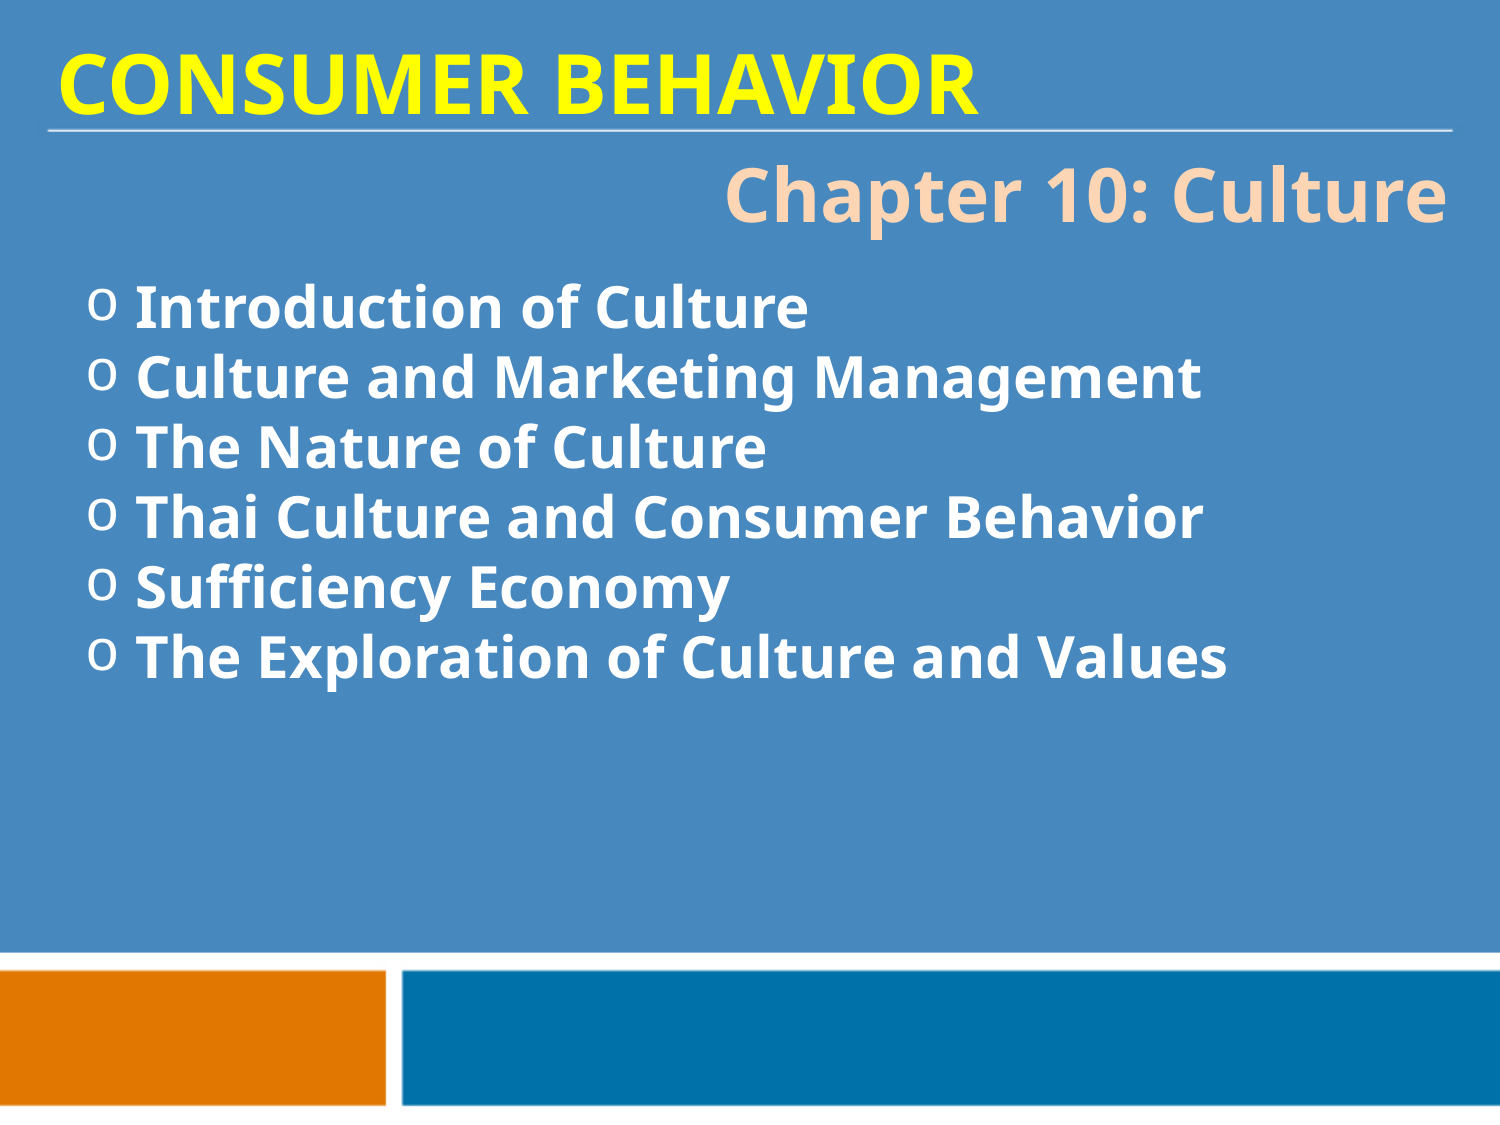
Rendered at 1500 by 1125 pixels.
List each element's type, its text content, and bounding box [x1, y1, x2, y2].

text_box Chapter 10: Culture [0, 140, 1464, 246]
text_box CONSUMER BEHAVIOR [41, 23, 1459, 124]
picture [0, 0, 1500, 1125]
text_box Introduction of Culture Culture and Marketing Management The Nature of Culture Thai Culture and Consumer Behavior Sufficiency Economy The Exploration of Culture and Values [70, 262, 1454, 698]
